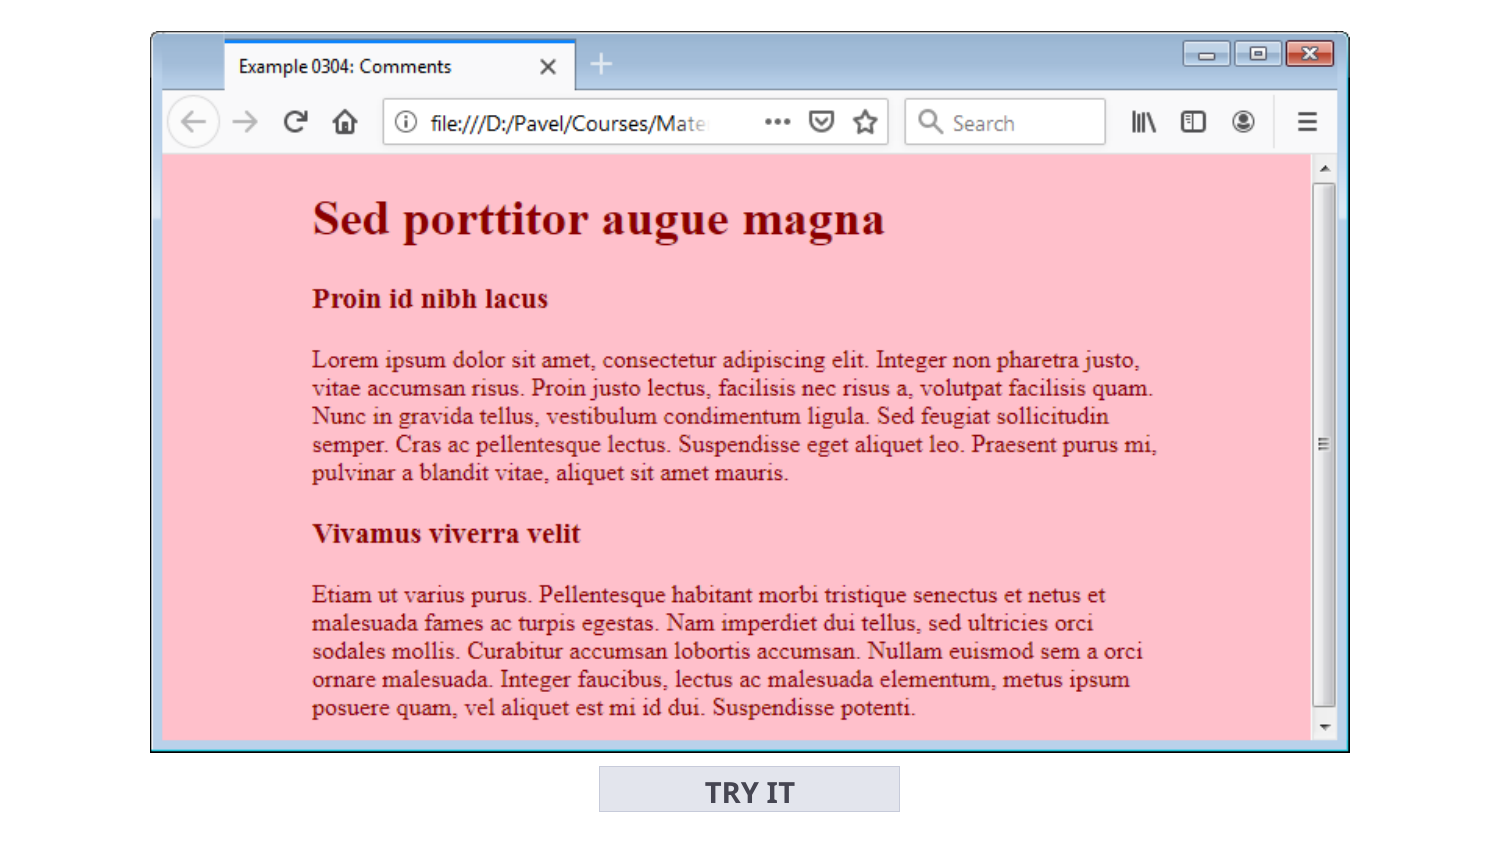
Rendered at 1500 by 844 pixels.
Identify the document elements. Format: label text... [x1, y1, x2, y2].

picture [149, 31, 1351, 753]
text_box TRY IT [599, 766, 900, 812]
